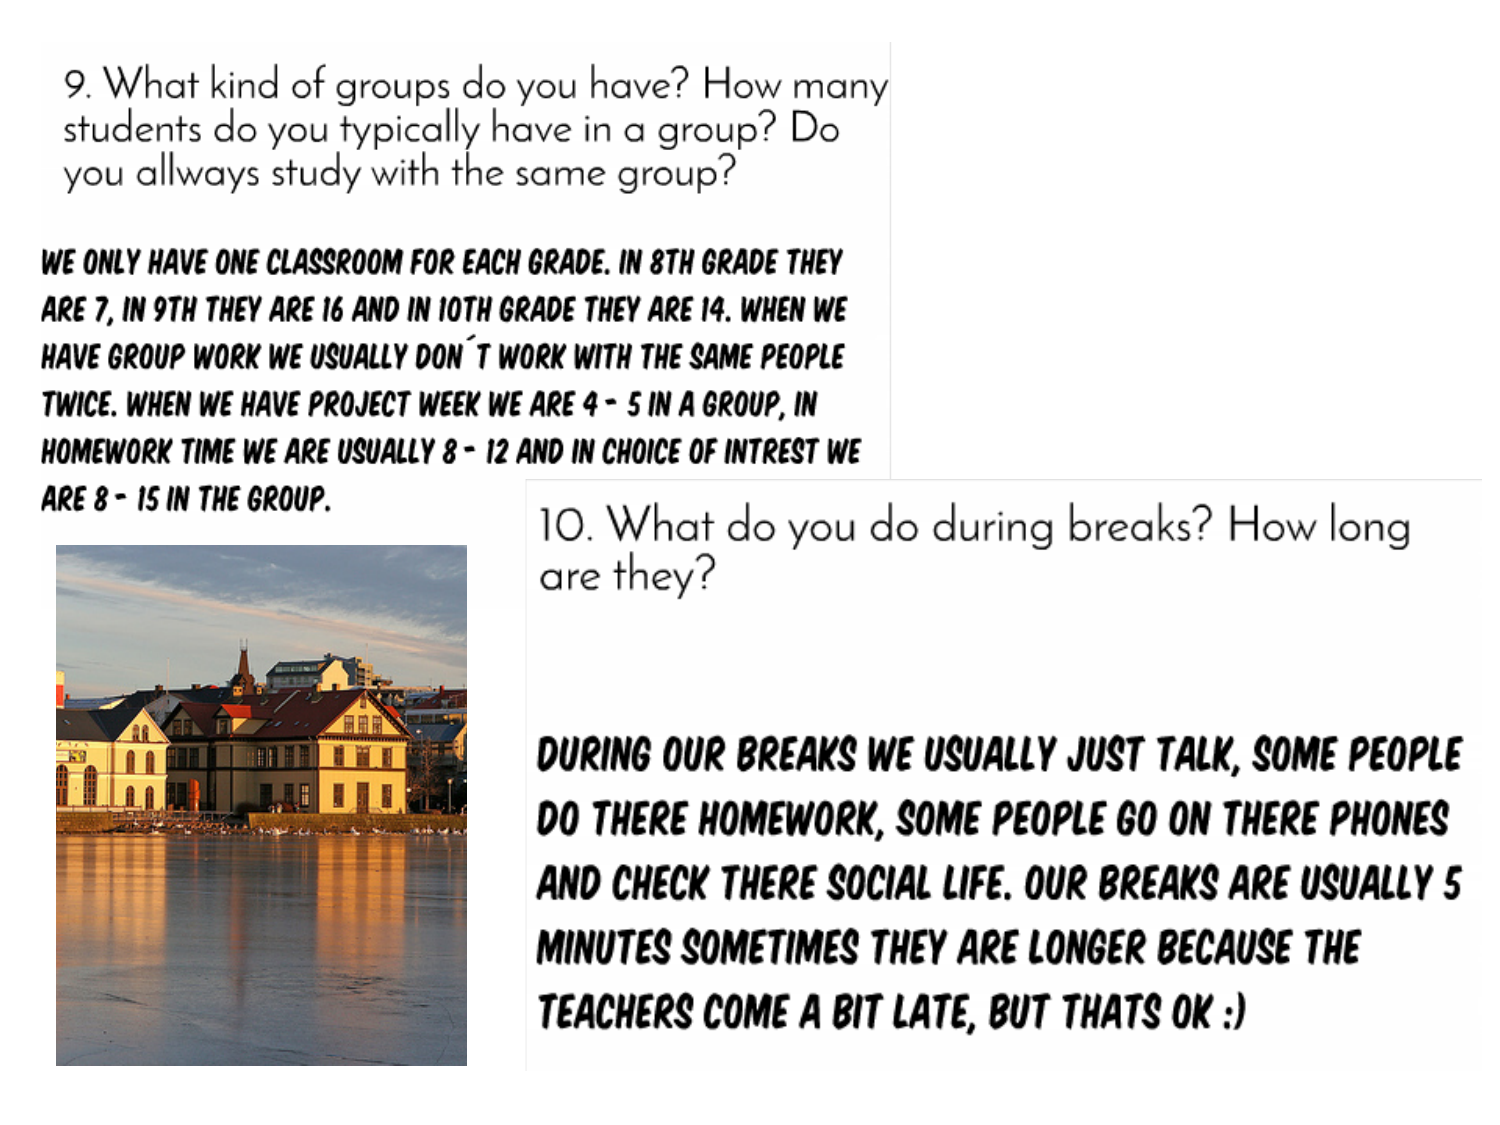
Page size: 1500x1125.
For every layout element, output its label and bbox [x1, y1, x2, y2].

picture [41, 42, 1482, 1071]
